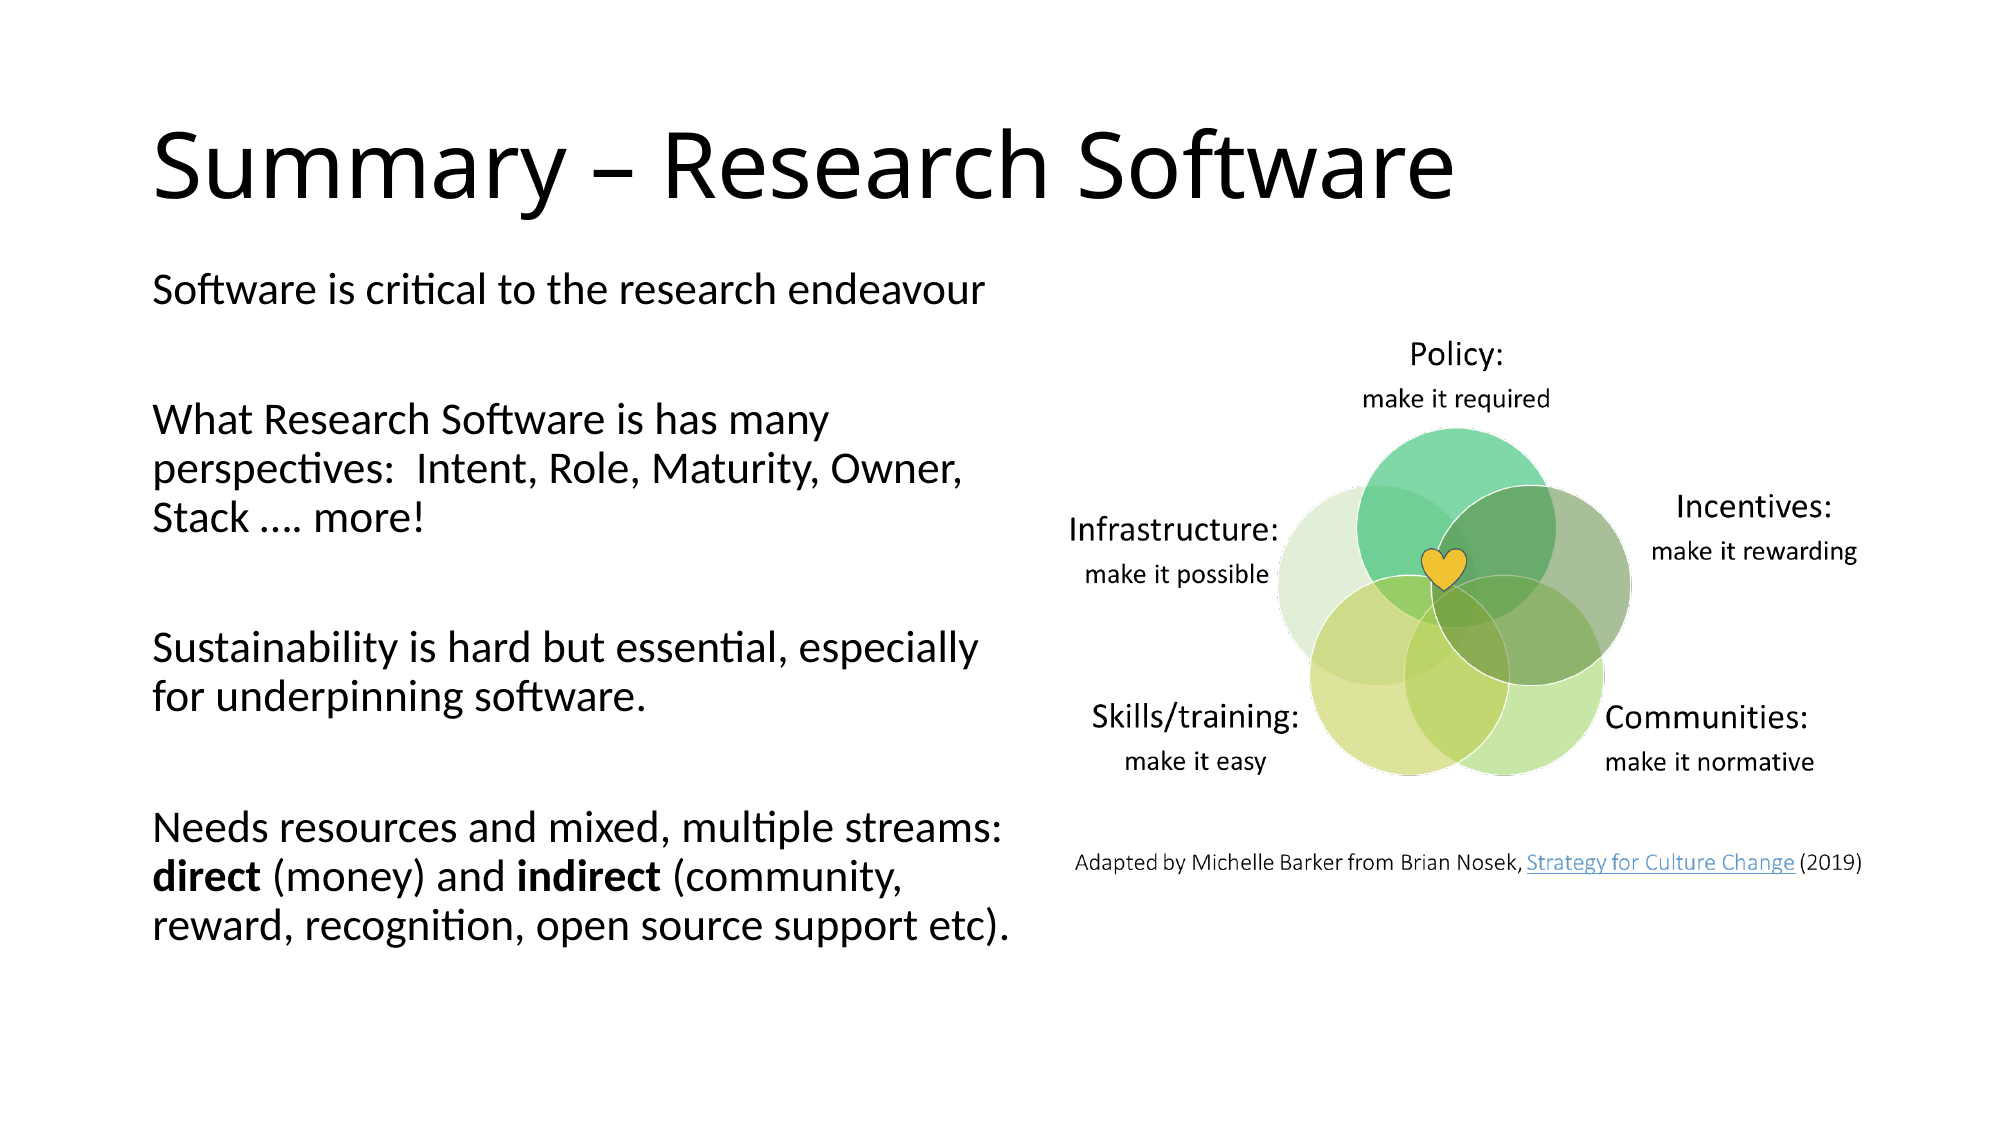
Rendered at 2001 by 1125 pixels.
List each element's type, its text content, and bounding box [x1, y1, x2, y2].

title Summary – Research Software [137, 59, 1863, 278]
picture [1022, 308, 1914, 891]
list Software is critical to the research endeavour What Research Software is has many perspectives: Intent, Role, Maturity, Owner, Stack …. more! Sustainability is hard but essential, especially for underpinning software. Needs resources and mixed, multiple streams: direct (money) and indirect (community, reward, recognition, open source support etc). [137, 257, 1029, 1034]
